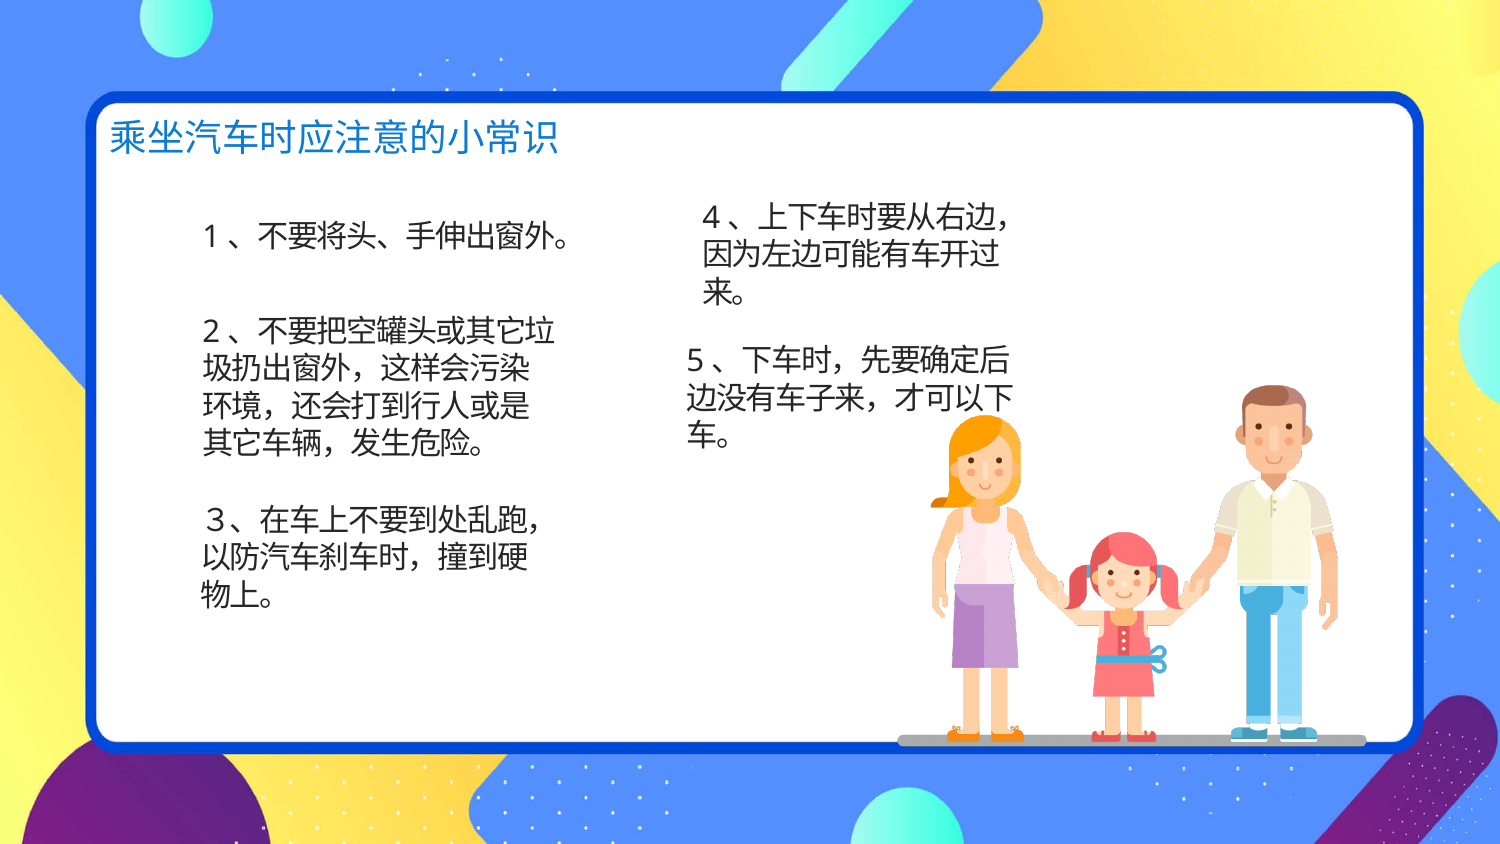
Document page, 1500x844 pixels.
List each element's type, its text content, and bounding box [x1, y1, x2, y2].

text_box ３、在车上不要到处乱跑，以防汽车刹车时，撞到硬物上。 [185, 492, 570, 620]
text_box 4、上下车时要从右边，因为左边可能有车开过来。 [687, 189, 1031, 317]
picture [0, 0, 1500, 844]
text_box 5、下车时，先要确定后边没有车子来，才可以下车。 [671, 333, 1047, 461]
text_box 2、不要把空罐头或其它垃圾扔出窗外，这样会污染环境，还会打到行人或是其它车辆，发生危险。 [187, 303, 572, 469]
text_box 乘坐汽车时应注意的小常识 [94, 106, 575, 167]
text_box 1、不要将头、手伸出窗外。 [187, 209, 602, 262]
